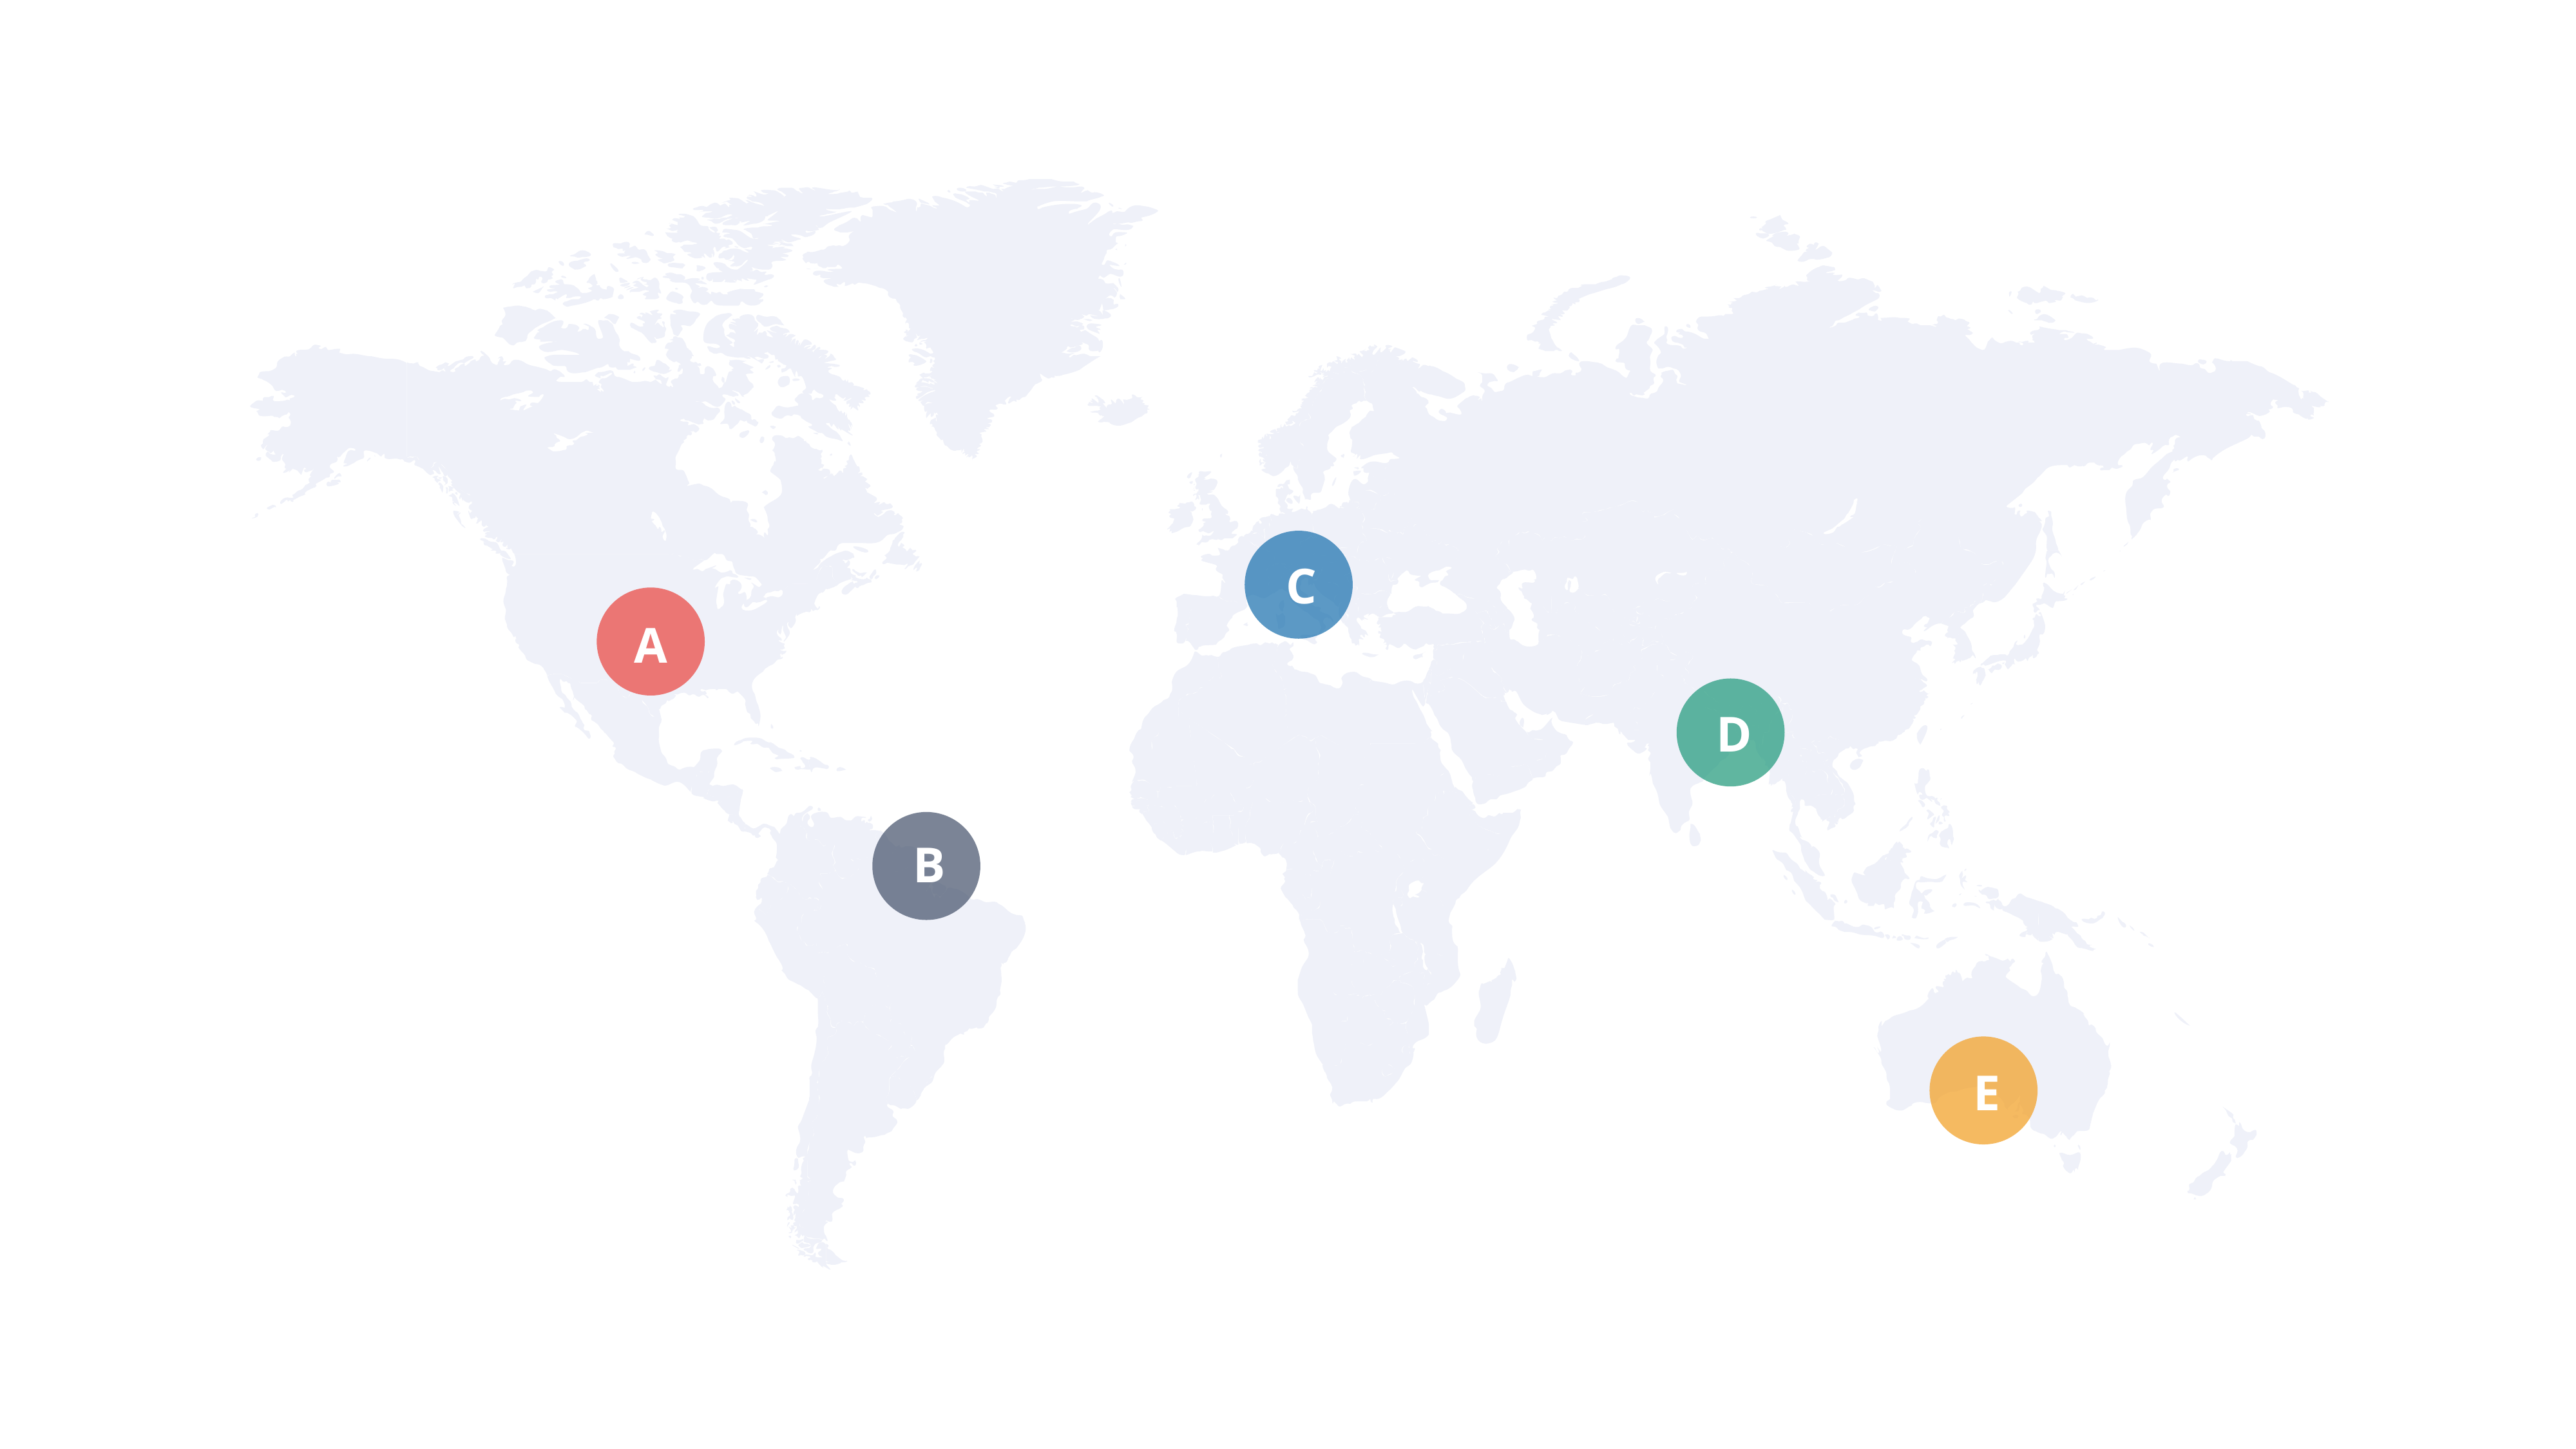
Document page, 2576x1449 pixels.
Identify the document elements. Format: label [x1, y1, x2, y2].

text_box [245, 179, 2331, 1270]
